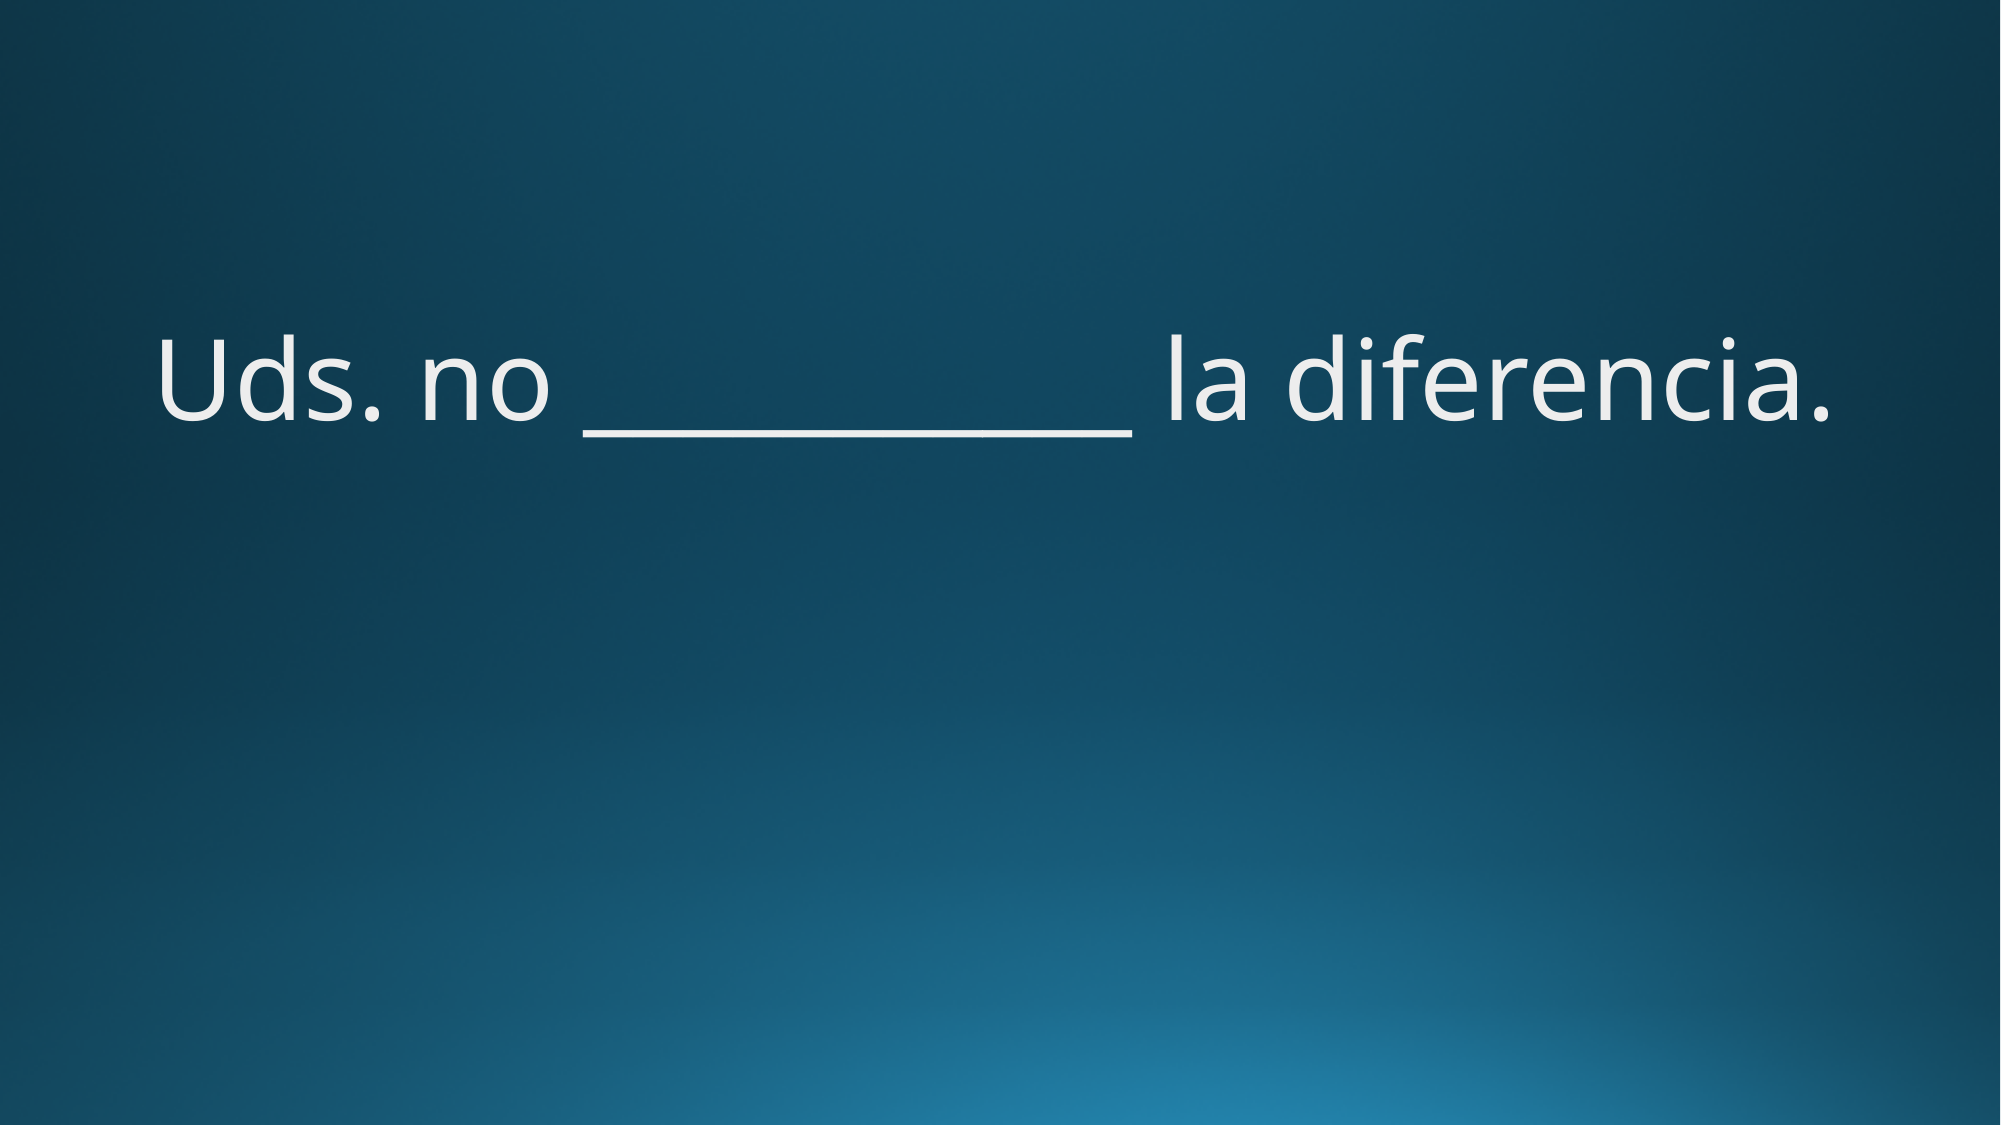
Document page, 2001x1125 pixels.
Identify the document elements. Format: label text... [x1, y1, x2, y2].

text_box Uds. no ___________ la diferencia. [137, 59, 1863, 897]
picture [0, 0, 2001, 1125]
